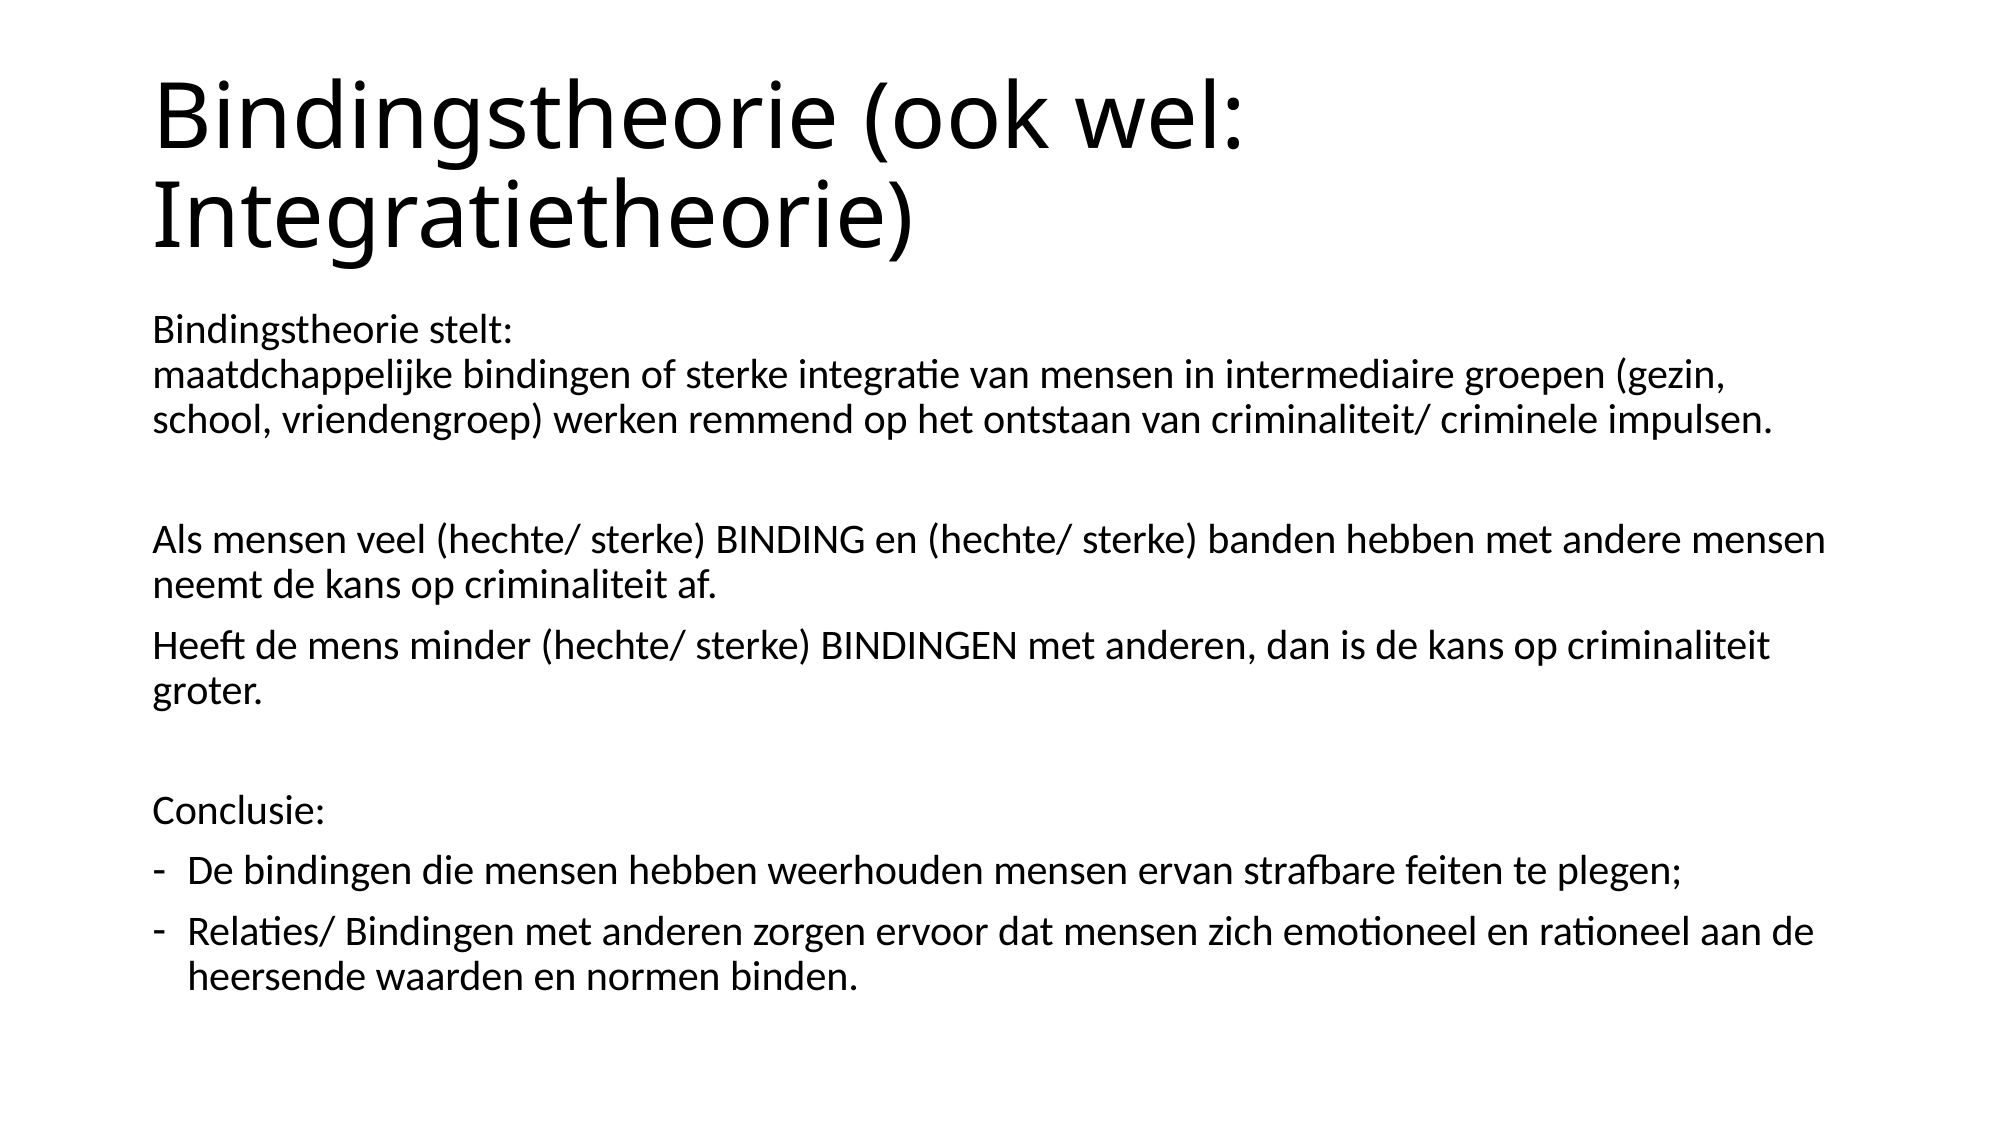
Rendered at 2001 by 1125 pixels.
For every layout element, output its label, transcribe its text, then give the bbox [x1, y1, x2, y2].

title Bindingstheorie (ook wel: Integratietheorie) [137, 59, 1863, 278]
list Bindingstheorie stelt: maatdchappelijke bindingen of sterke integratie van mensen in intermediaire groepen (gezin, school, vriendengroep) werken remmend op het ontstaan van criminaliteit/ criminele impulsen. Als mensen veel (hechte/ sterke) BINDING en (hechte/ sterke) banden hebben met andere mensen neemt de kans op criminaliteit af. Heeft de mens minder (hechte/ sterke) BINDINGEN met anderen, dan is de kans op criminaliteit groter. Conclusie: De bindingen die mensen hebben weerhouden mensen ervan strafbare feiten te plegen; Relaties/ Bindingen met anderen zorgen ervoor dat mensen zich emotioneel en rationeel aan de heersende waarden en normen binden. [137, 299, 1863, 1014]
